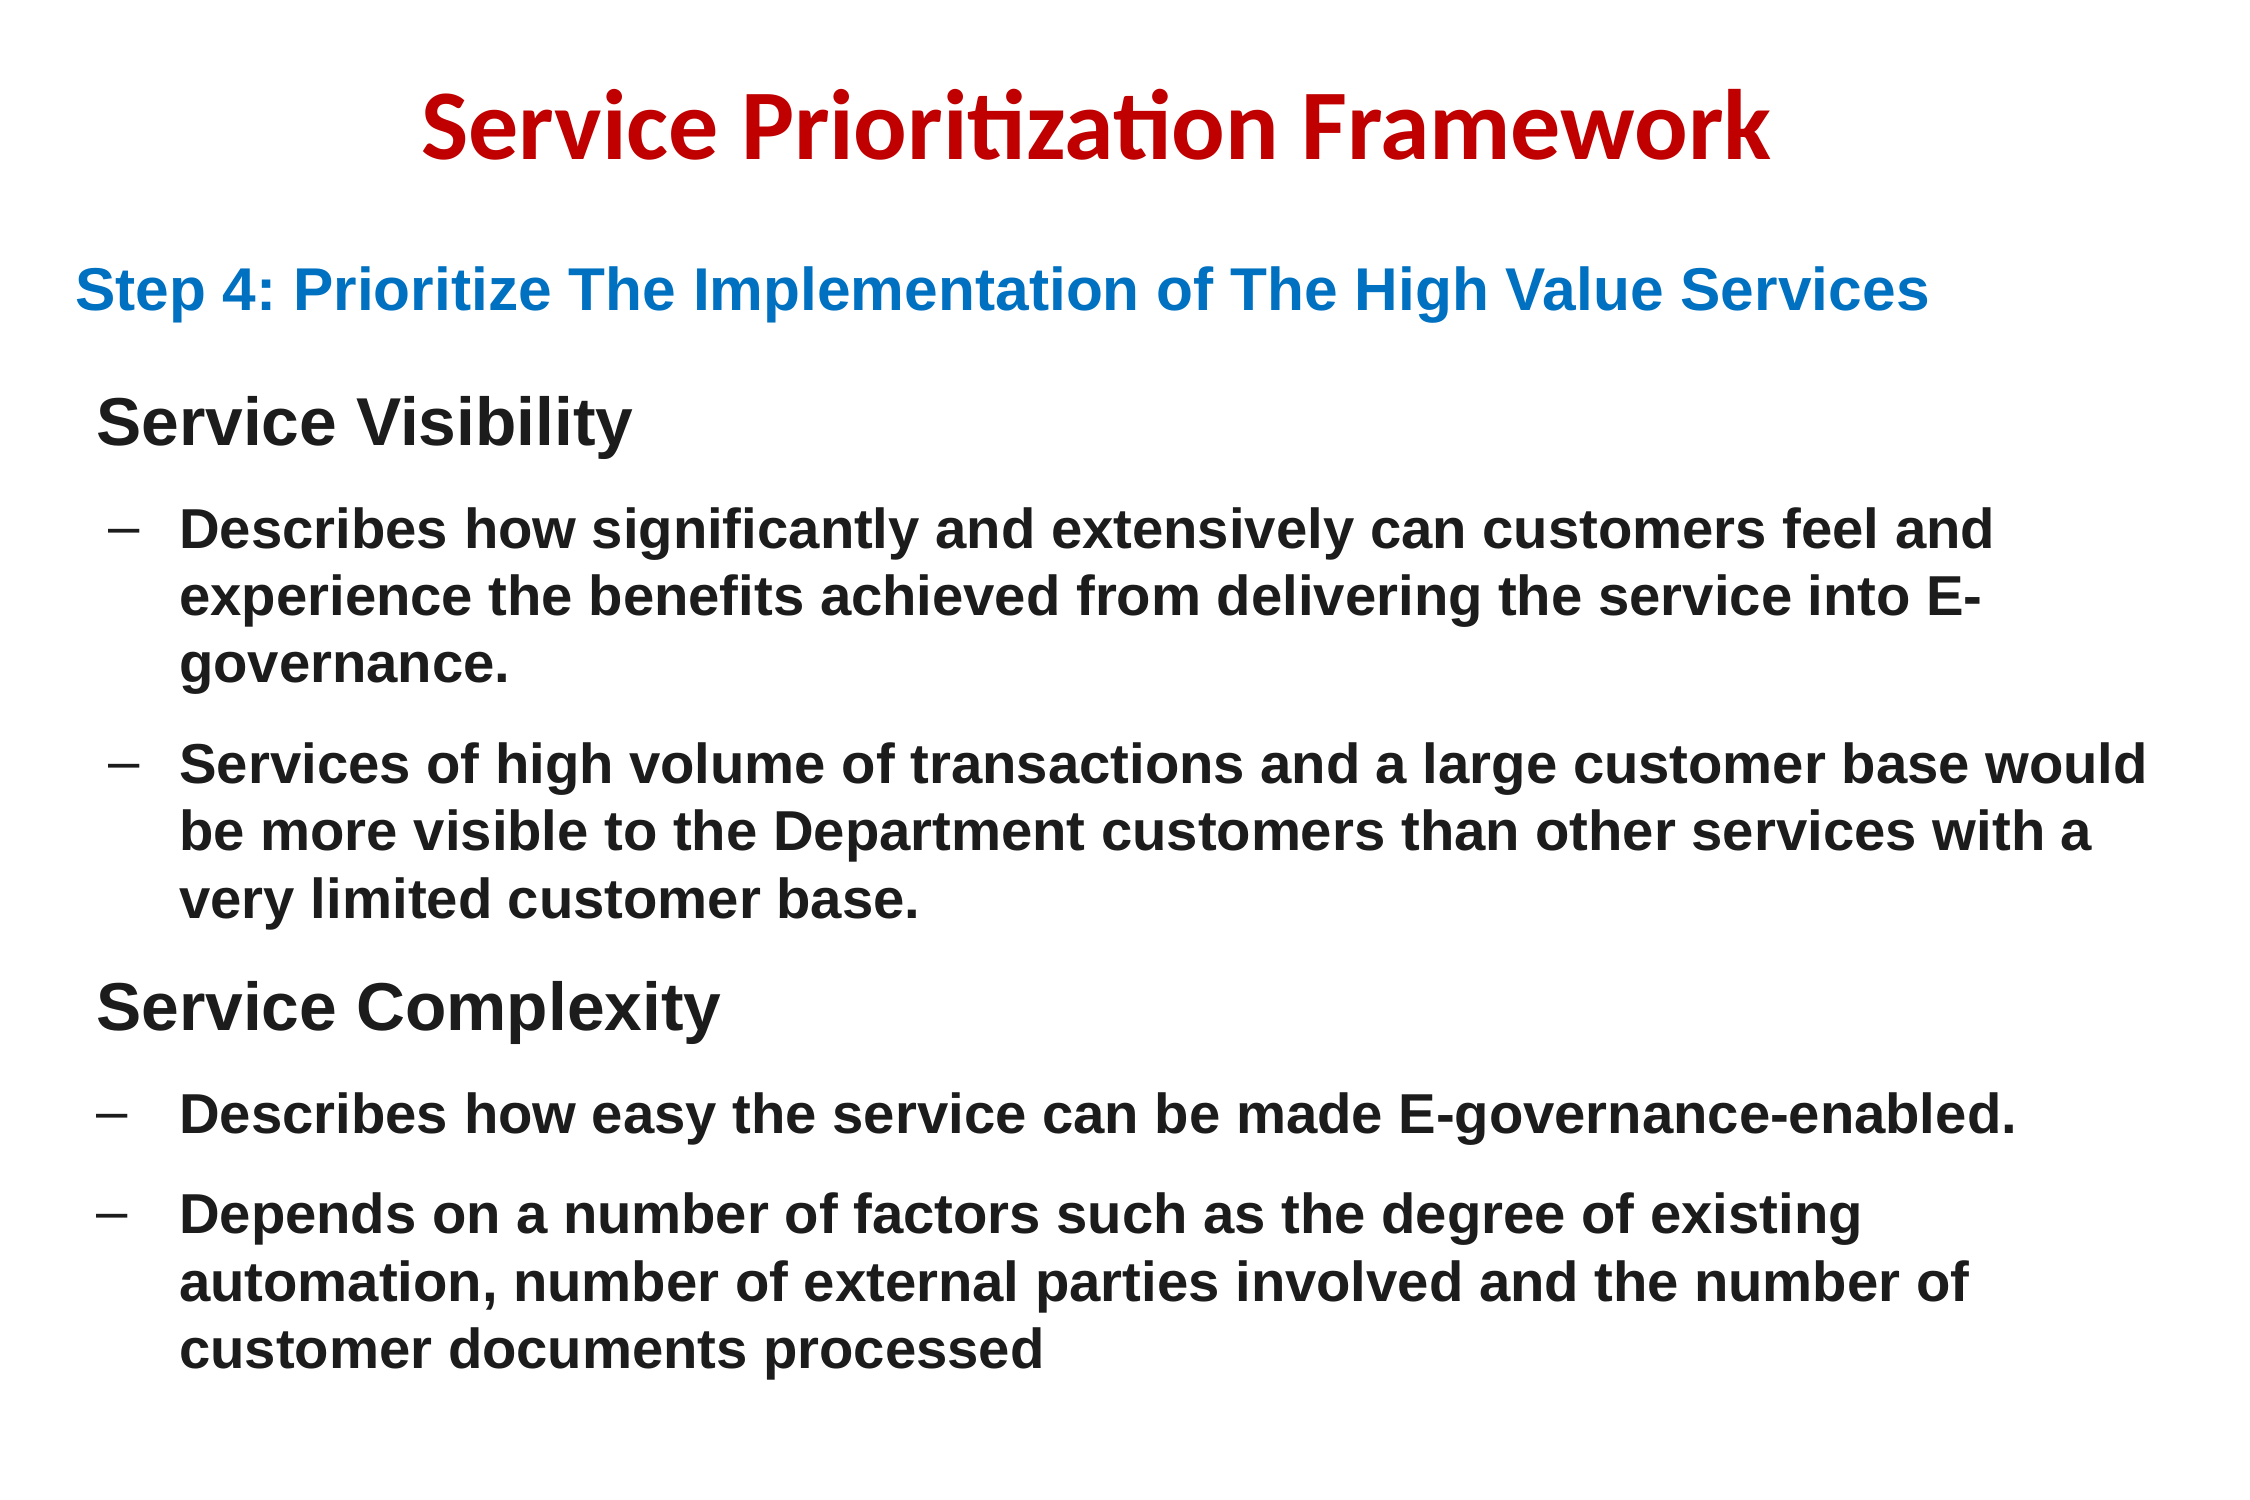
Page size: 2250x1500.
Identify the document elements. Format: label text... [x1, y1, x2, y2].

text_box Step 4: Prioritize The Implementation of The High Value Services [74, 249, 2100, 317]
title Service Prioritization Framework [75, 60, 2119, 200]
list Service Visibility Describes how significantly and extensively can customers feel and experience the benefits achieved from delivering the service into E-governance. Services of high volume of transactions and a large customer base would be more visible to the Department customers than other services with a very limited customer base. Service Complexity Describes how easy the service can be made E-governance-enabled. Depends on a number of factors such as the degree of existing automation, number of external parties involved and the number of customer documents processed [75, 366, 2175, 1400]
